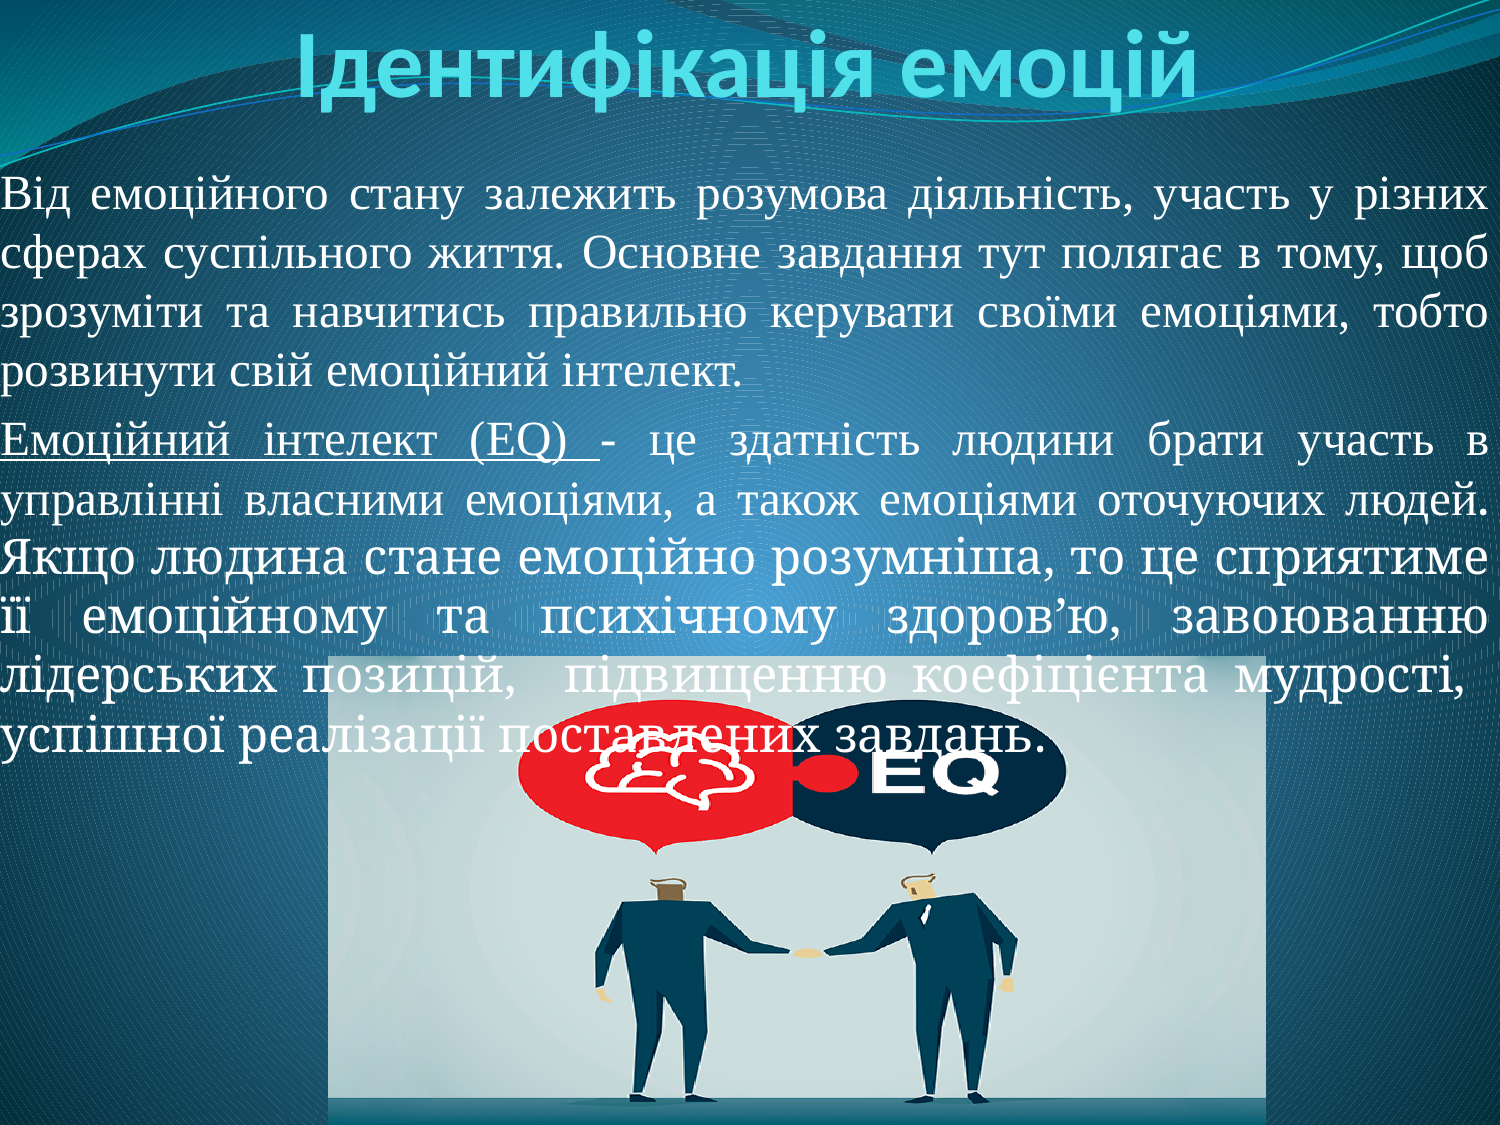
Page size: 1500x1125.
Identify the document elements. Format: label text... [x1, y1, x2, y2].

title Ідентифікація емоцій [105, 0, 1394, 118]
picture [327, 656, 1266, 1125]
subtitle Від емоційного стану залежить розумова діяльність, участь у різних сферах суспільного життя. Основне завдання тут полягає в тому, щоб зрозуміти та навчитись правильно керувати своїми емоціями, тобто розвинути свій емоційний інтелект. Емоційний інтелект (EQ) - це здатність людини брати участь в управлінні власними емоціями, а також емоціями оточуючих людей. Якщо людина стане емоційно розумніша, то це сприятиме її емоційному та психічному здоров’ю, завоюванню лідерських позицій, підвищенню коефіцієнта мудрості, успішної реалізації поставлених завдань. [0, 152, 1500, 786]
